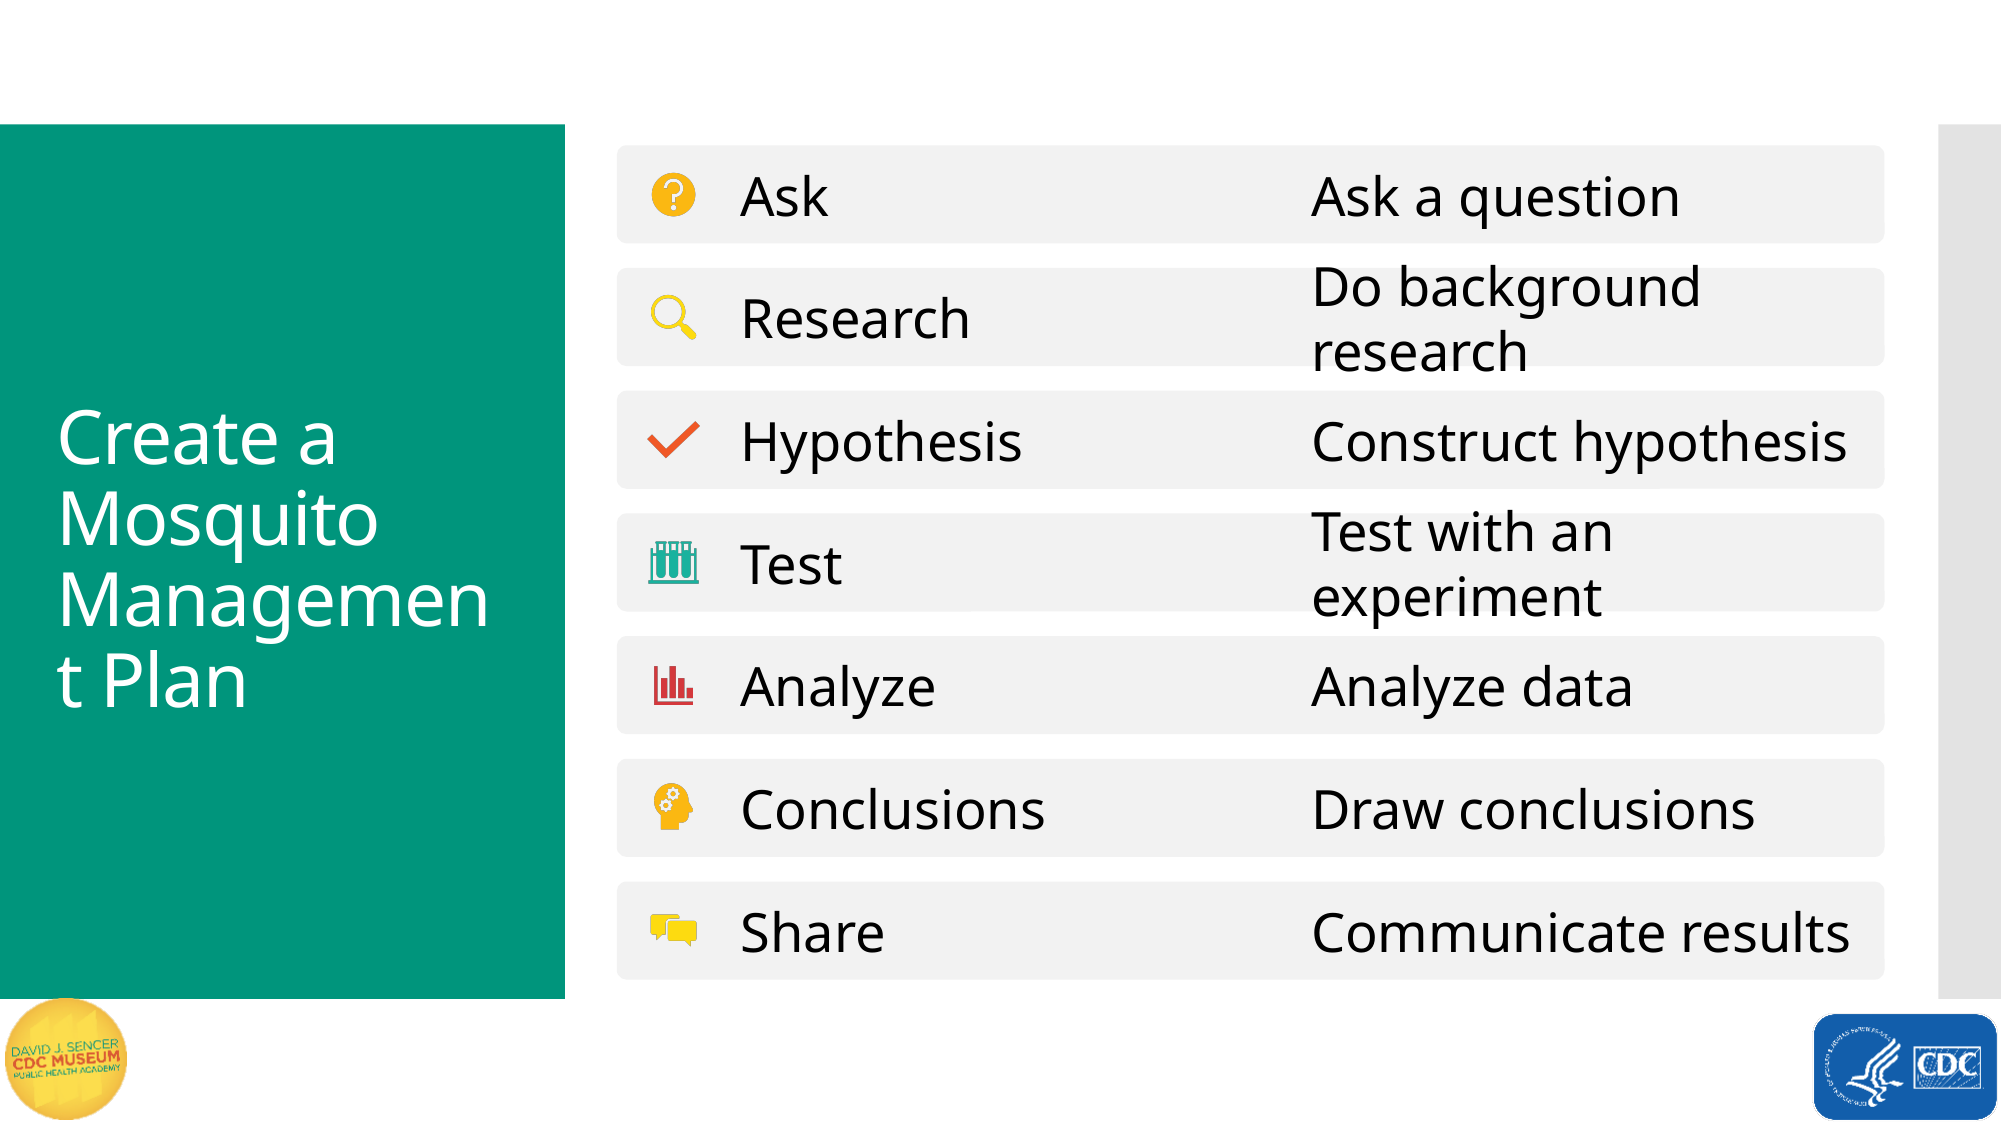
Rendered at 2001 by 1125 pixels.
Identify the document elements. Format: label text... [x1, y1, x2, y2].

picture [1801, 1006, 2000, 1125]
title Create a Mosquito Management Plan [41, 184, 525, 940]
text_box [616, 145, 1885, 980]
picture [4, 998, 127, 1121]
